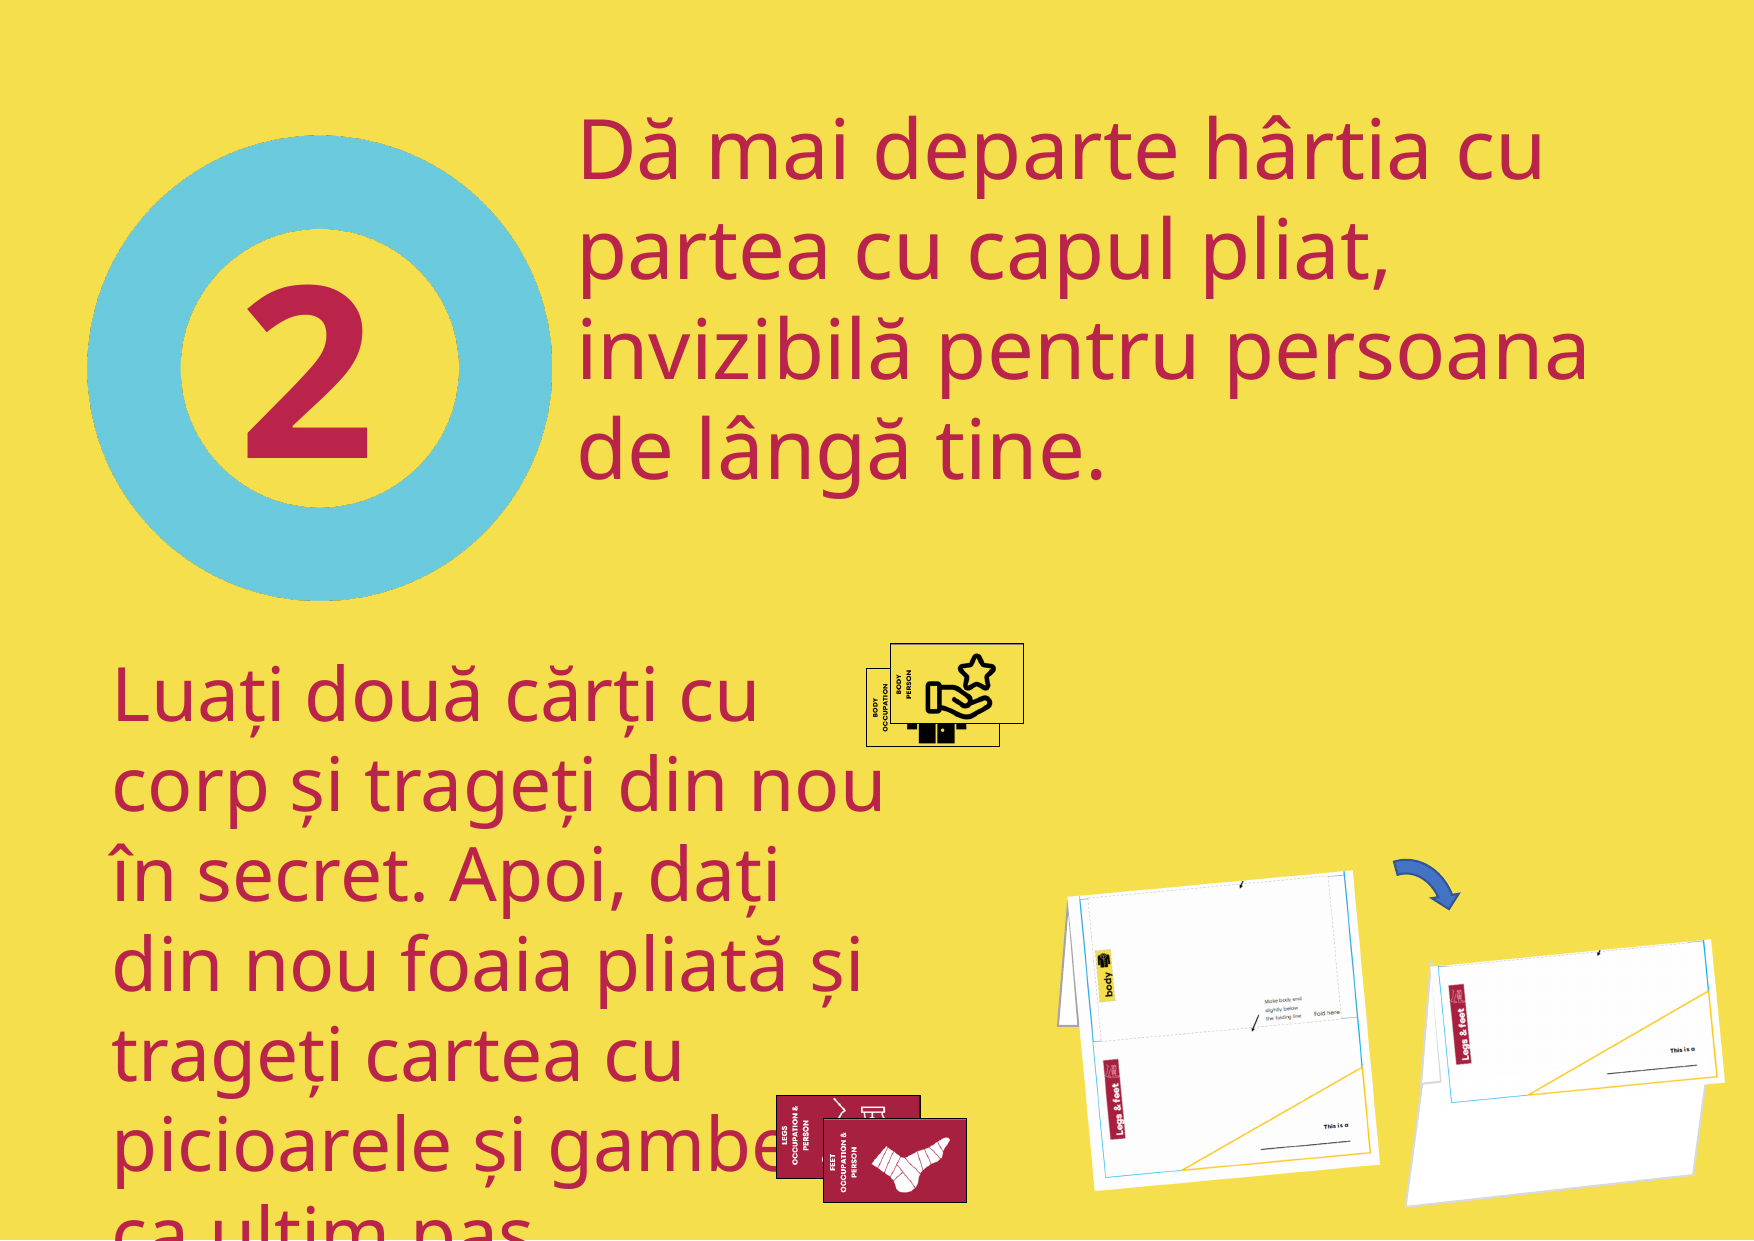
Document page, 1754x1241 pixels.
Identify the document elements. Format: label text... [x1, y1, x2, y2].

text_box [1392, 858, 1461, 911]
text_box Luați două cărți cu corp și trageți din nou în secret. Apoi, dați din nou foaia pliată și trageți cartea cu picioarele și gambele ca ultim pas. [97, 639, 921, 1241]
text_box [1056, 902, 1079, 1027]
picture [1431, 940, 1724, 1109]
picture [1068, 871, 1379, 1190]
picture [866, 643, 1024, 748]
picture [776, 1095, 967, 1203]
picture [87, 135, 552, 601]
text_box [1419, 959, 1437, 1087]
text_box Dă mai departe hârtia cu partea cu capul pliat, invizibilă pentru persoana de lângă tine. [561, 88, 1725, 504]
text_box [1404, 1081, 1705, 1209]
